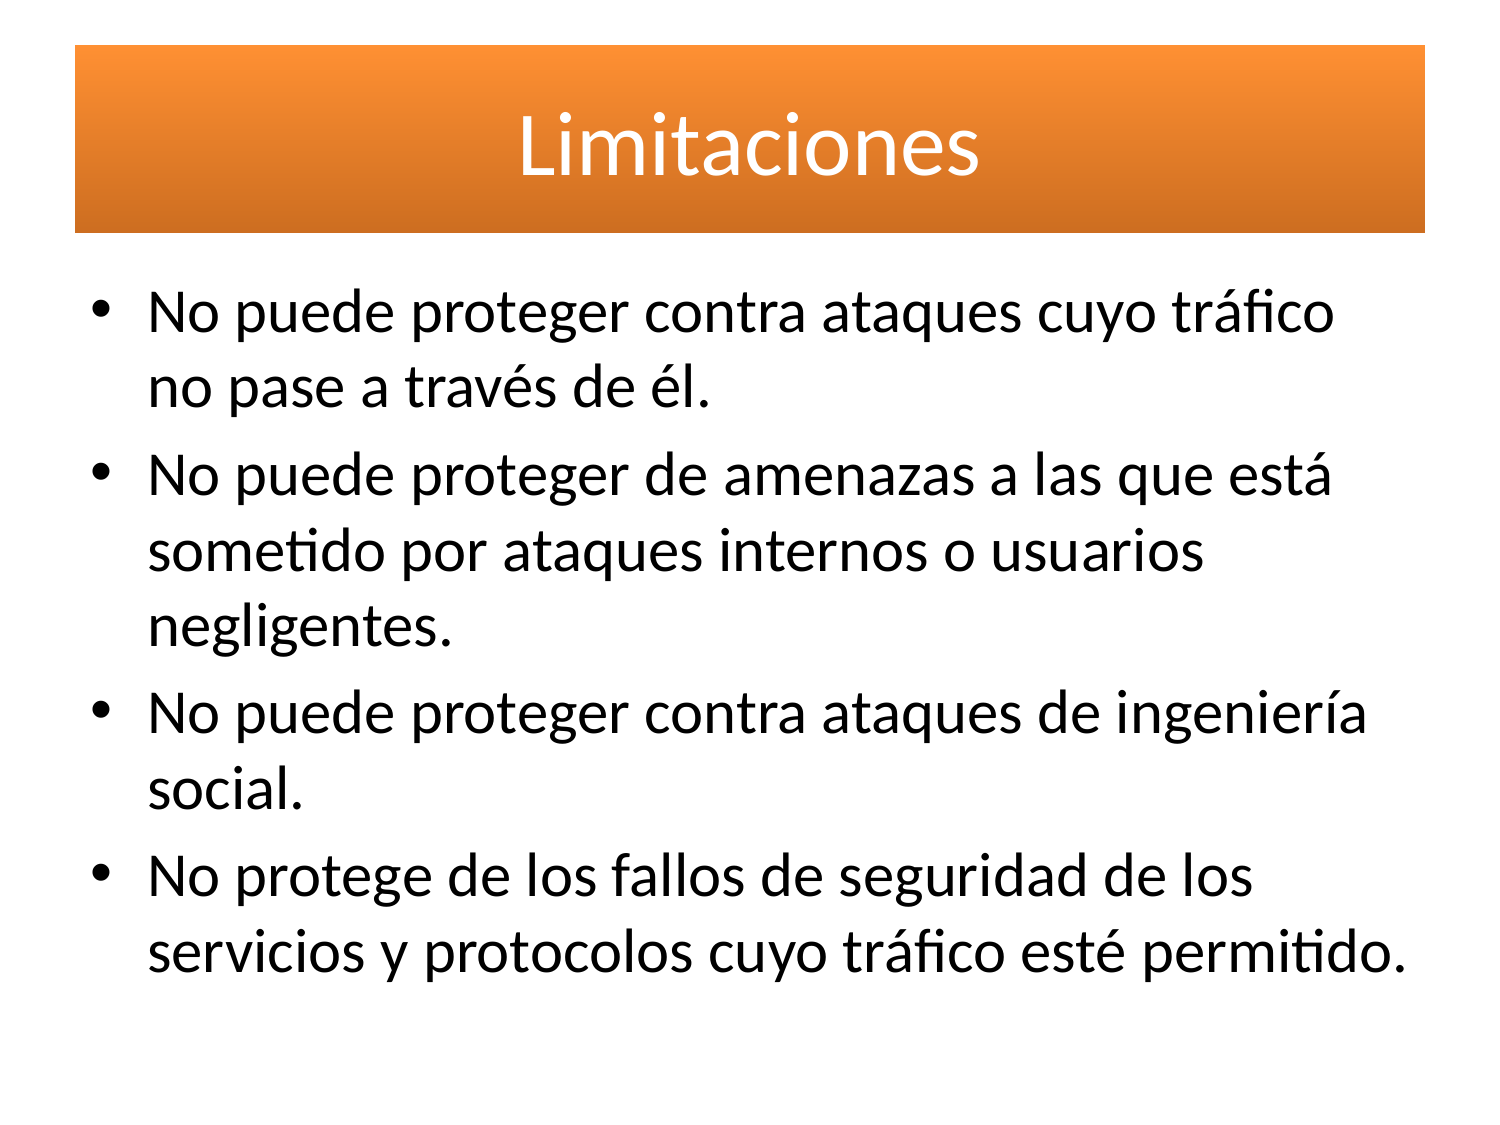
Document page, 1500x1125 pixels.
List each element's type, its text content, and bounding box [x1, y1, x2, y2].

title Limitaciones [75, 45, 1425, 233]
list No puede proteger contra ataques cuyo tráfico no pase a través de él. No puede proteger de amenazas a las que está sometido por ataques internos o usuarios negligentes. No puede proteger contra ataques de ingeniería social. No protege de los fallos de seguridad de los servicios y protocolos cuyo tráfico esté permitido. [75, 262, 1425, 1005]
